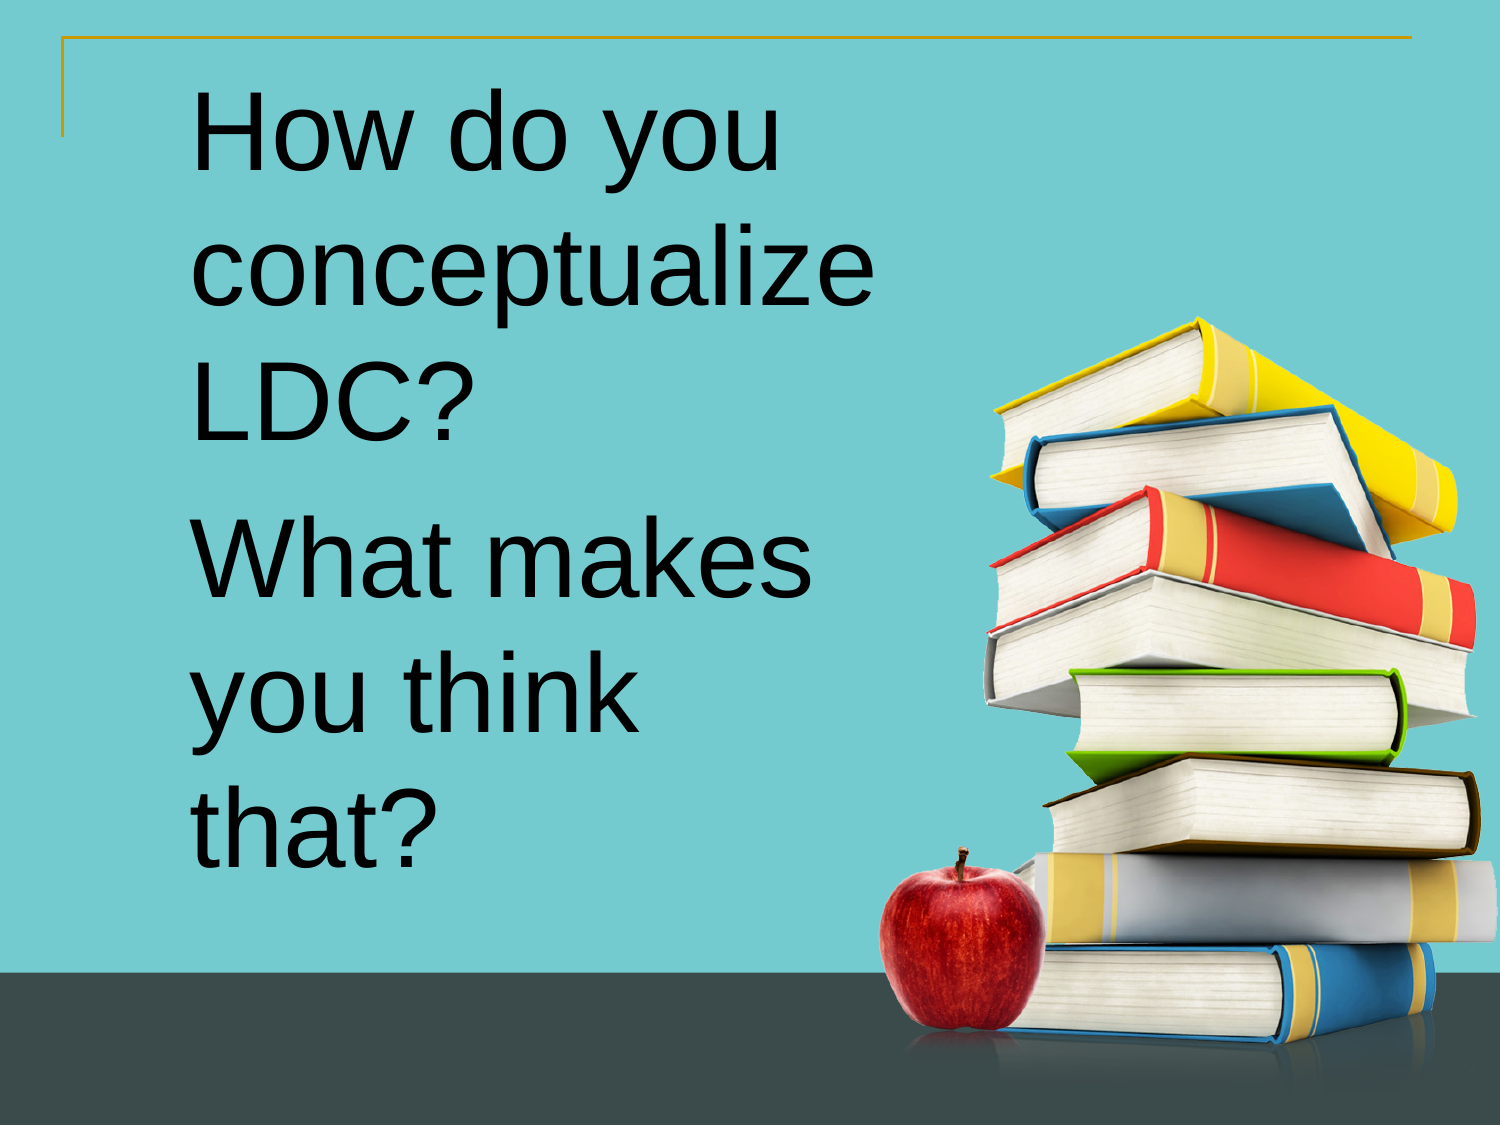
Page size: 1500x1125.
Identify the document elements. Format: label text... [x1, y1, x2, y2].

picture [878, 316, 1500, 1094]
list How do you conceptualize LDC? What makes you think that? [174, 49, 926, 588]
